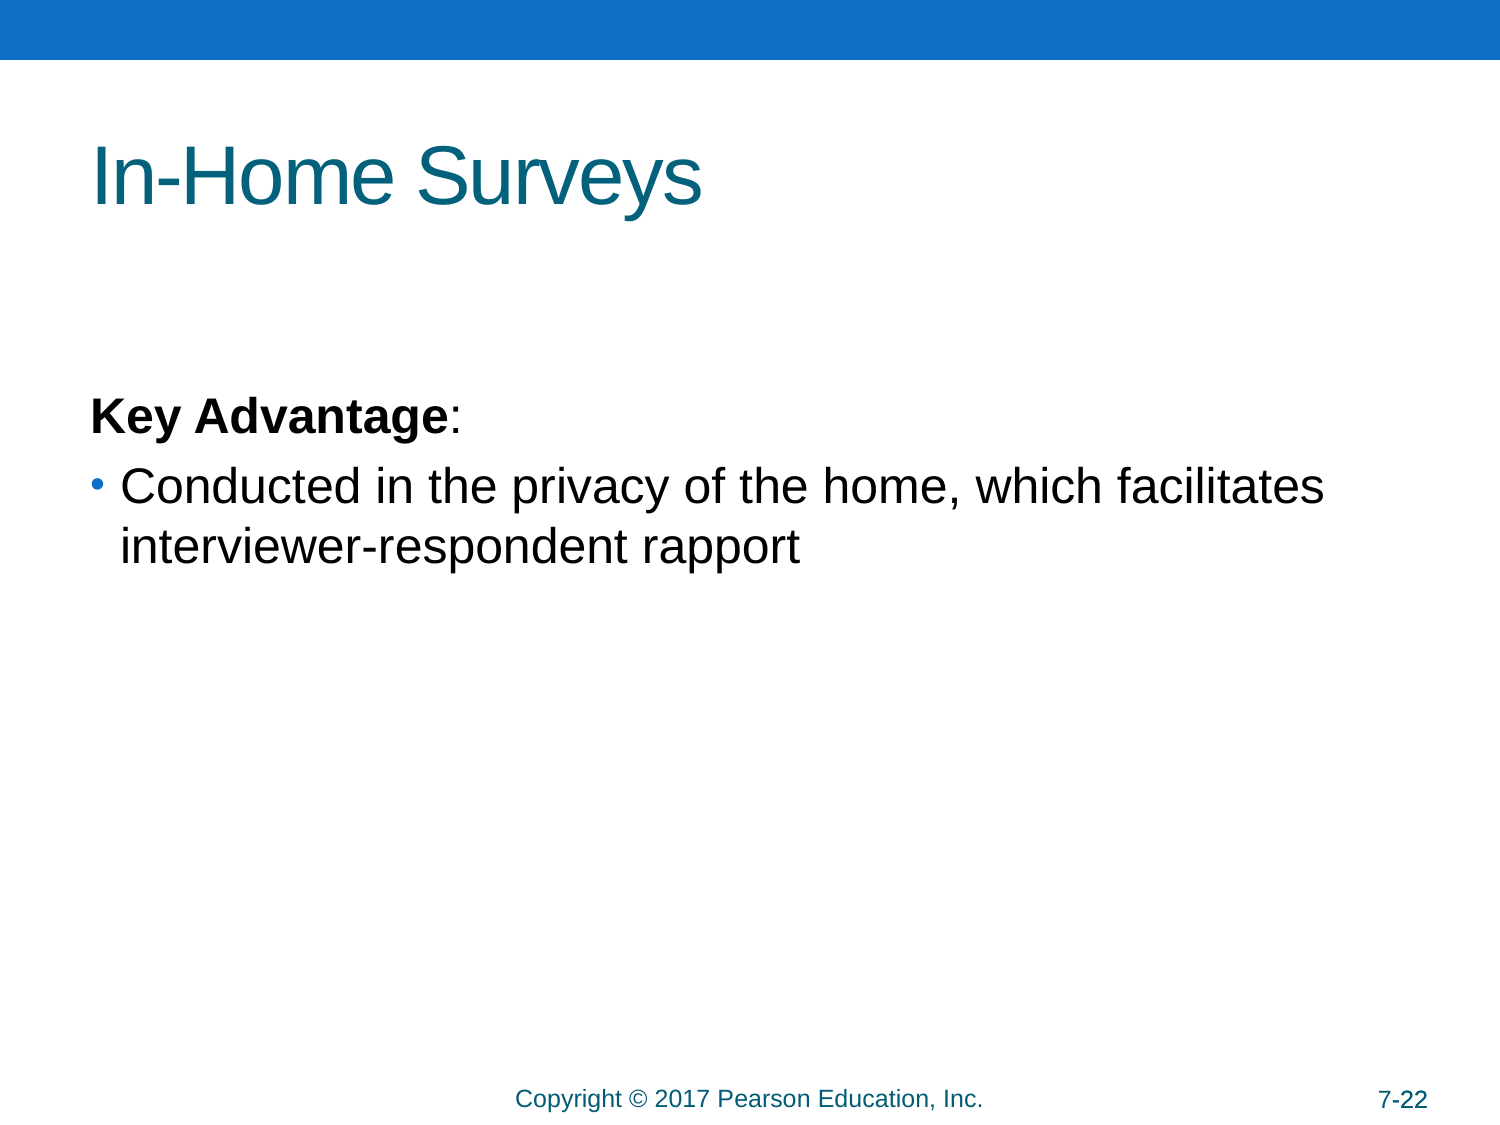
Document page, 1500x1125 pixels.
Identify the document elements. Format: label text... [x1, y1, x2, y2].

title In-Home Surveys [75, 90, 1425, 253]
list Key Advantage: Conducted in the privacy of the home, which facilitates interviewer-respondent rapport [75, 376, 1425, 1125]
